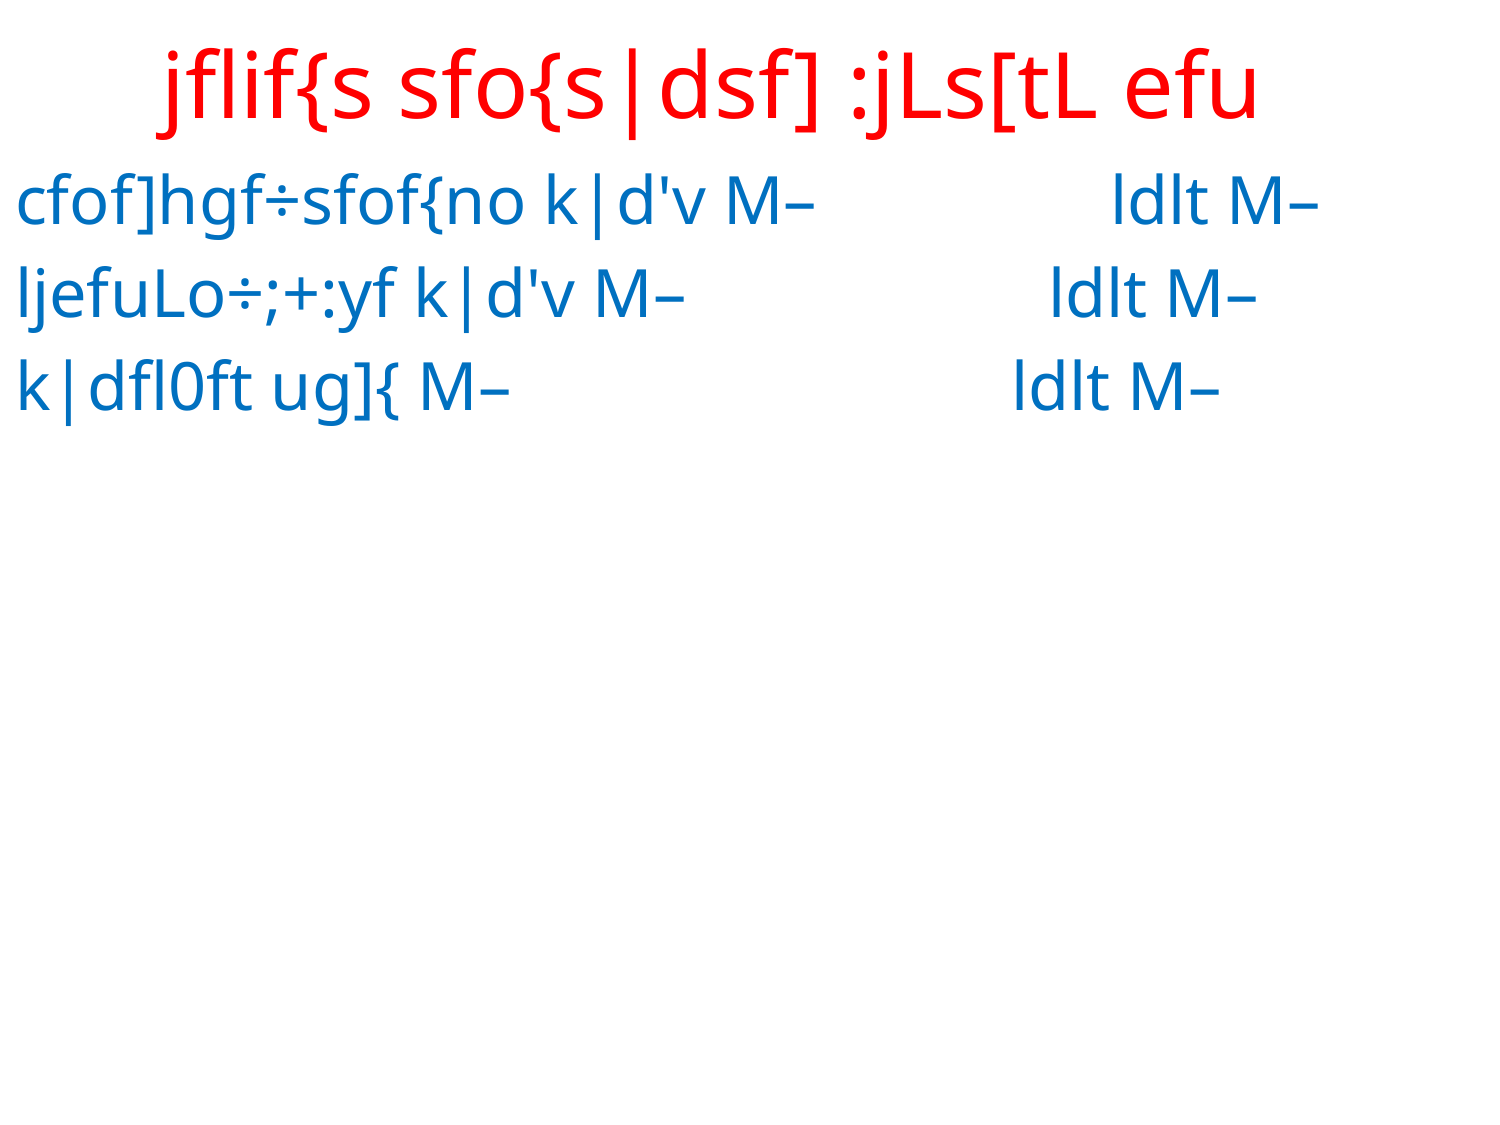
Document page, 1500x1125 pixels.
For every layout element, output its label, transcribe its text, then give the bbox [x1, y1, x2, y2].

subtitle cfof]hgf÷sfof{no k|d'v M– ldlt M– ljefuLo÷;+:yf k|d'v M– ldlt M– k|dfl0ft ug]{ M– ldlt M– [0, 149, 1500, 1125]
title jflif{s sfo{s|dsf] :jLs[tL efu [75, 12, 1350, 149]
